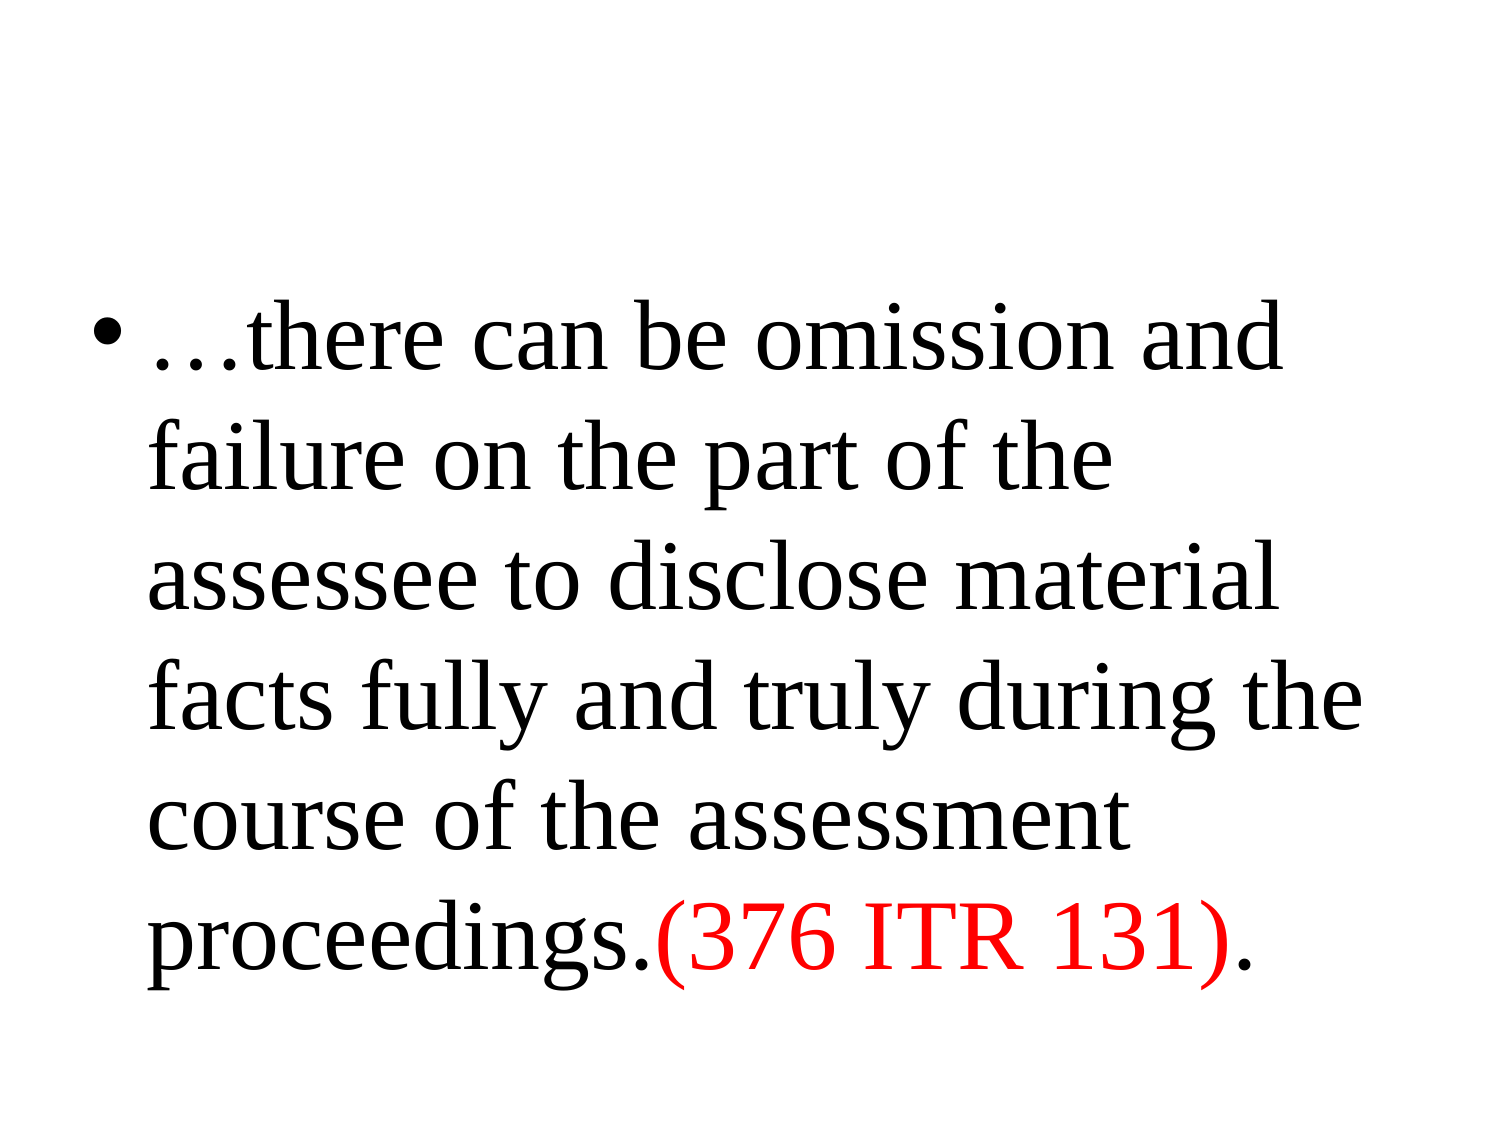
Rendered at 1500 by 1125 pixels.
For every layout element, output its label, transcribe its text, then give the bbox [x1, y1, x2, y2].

list …there can be omission and failure on the part of the assessee to disclose material facts fully and truly during the course of the assessment proceedings.(376 ITR 131). [75, 262, 1425, 1005]
